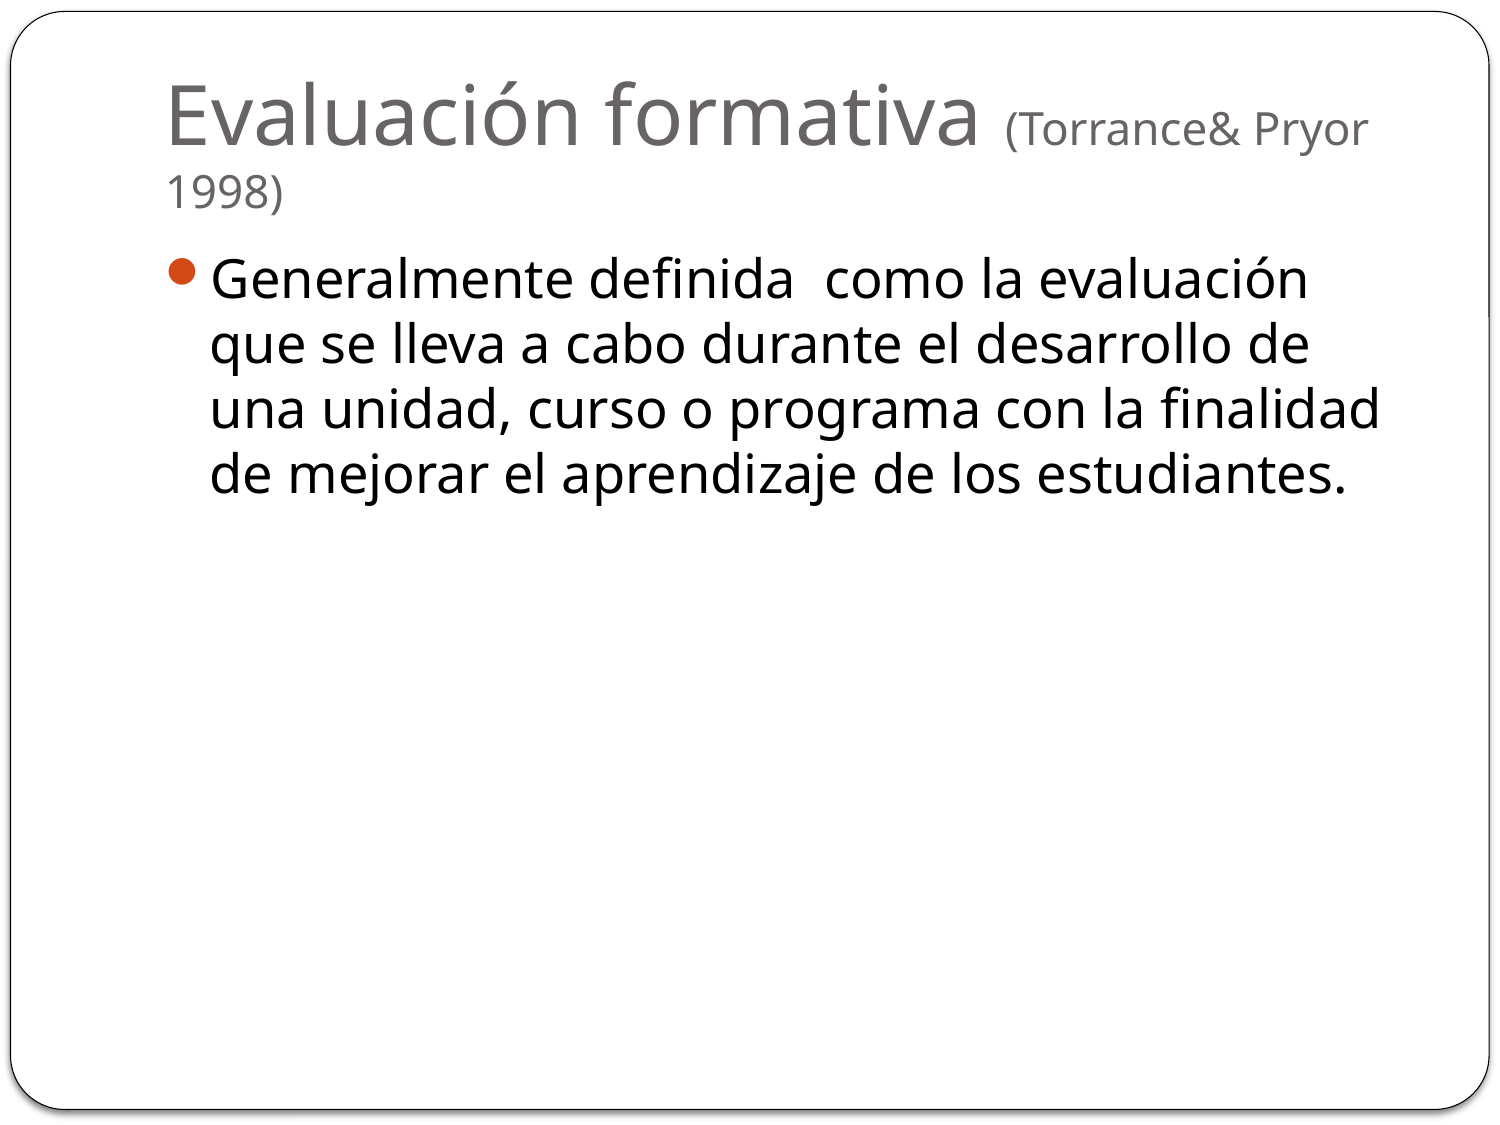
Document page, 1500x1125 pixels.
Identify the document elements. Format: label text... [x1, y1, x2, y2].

title Evaluación formativa (Torrance& Pryor 1998) [150, 45, 1425, 233]
list Generalmente definida como la evaluación que se lleva a cabo durante el desarrollo de una unidad, curso o programa con la finalidad de mejorar el aprendizaje de los estudiantes. [150, 237, 1425, 988]
